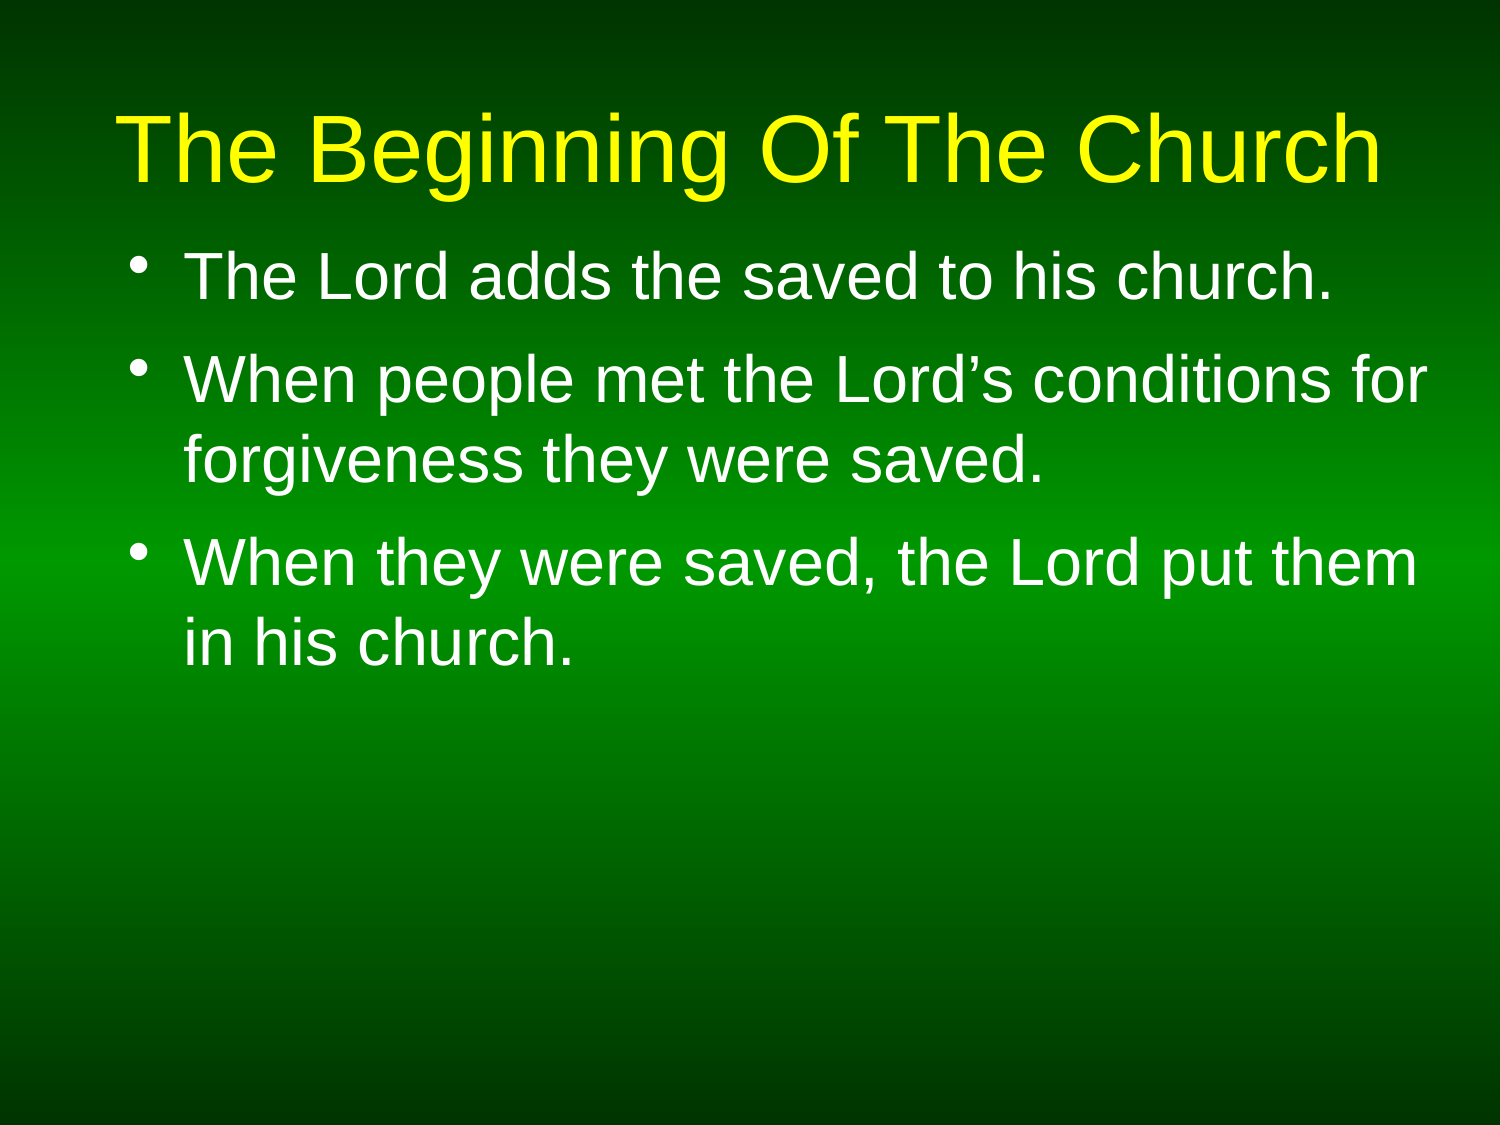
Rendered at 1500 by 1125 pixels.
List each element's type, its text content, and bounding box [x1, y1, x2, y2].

title The Beginning Of The Church [37, 50, 1463, 238]
list The Lord adds the saved to his church. When people met the Lord’s conditions for forgiveness they were saved. When they were saved, the Lord put them in his church. [112, 224, 1463, 1125]
